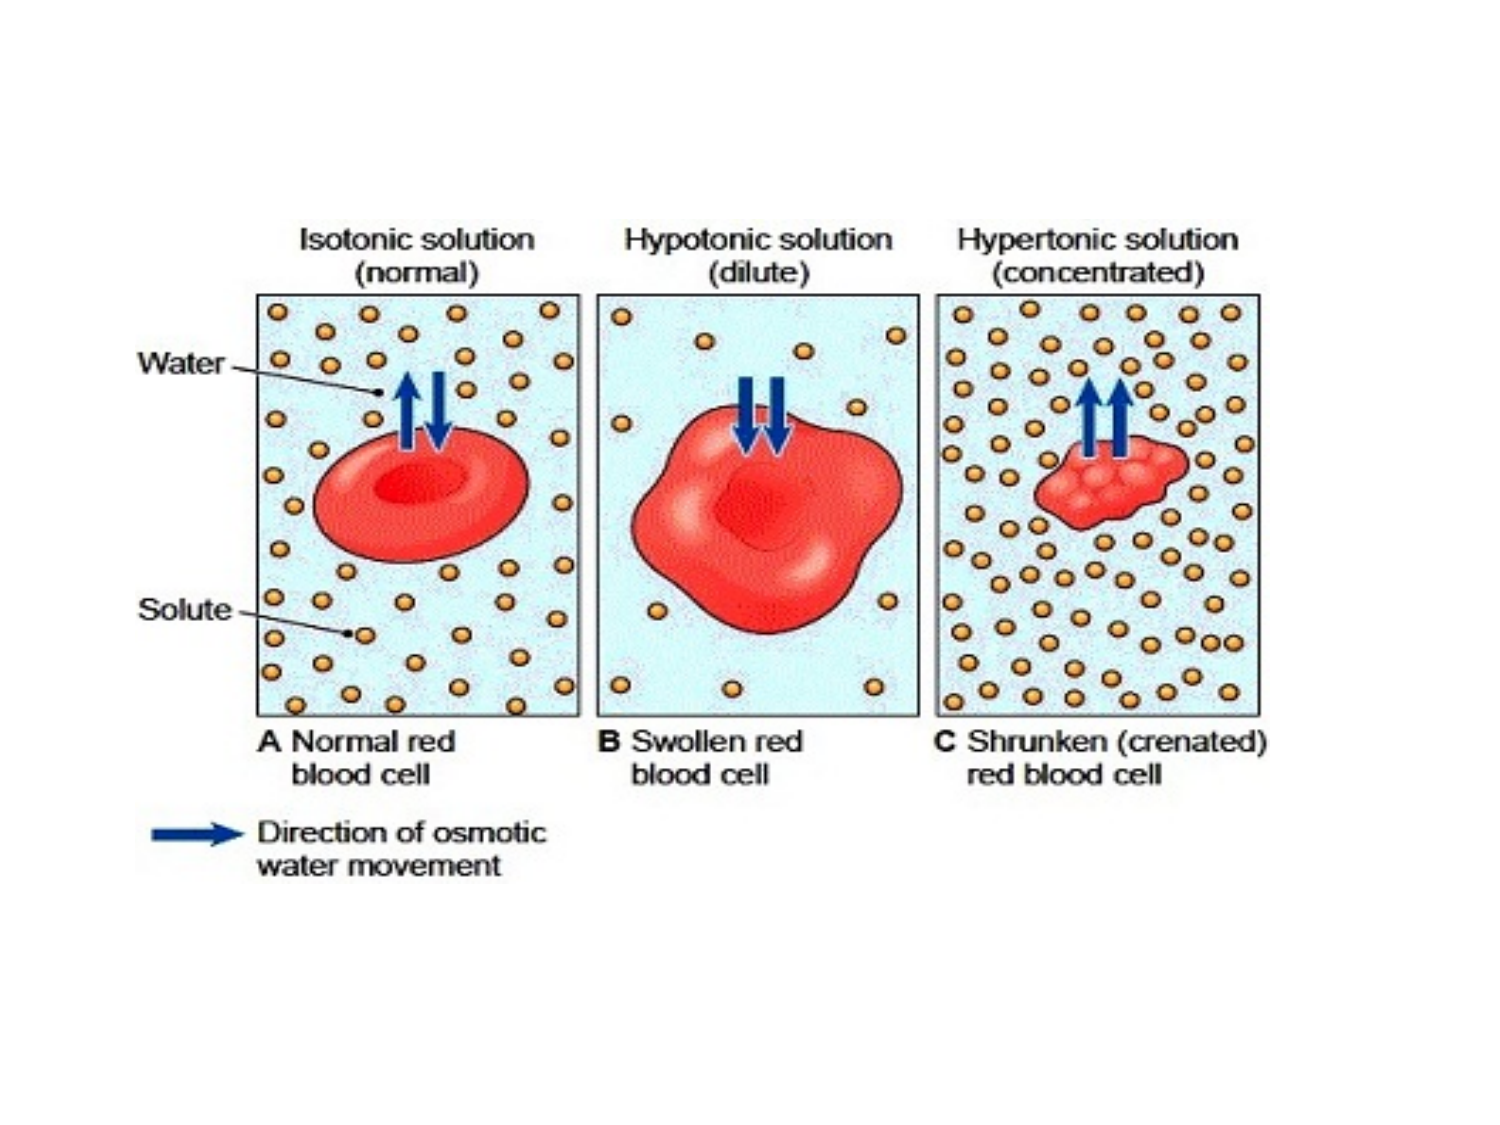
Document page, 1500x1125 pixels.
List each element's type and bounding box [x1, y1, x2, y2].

picture [135, 219, 1270, 884]
